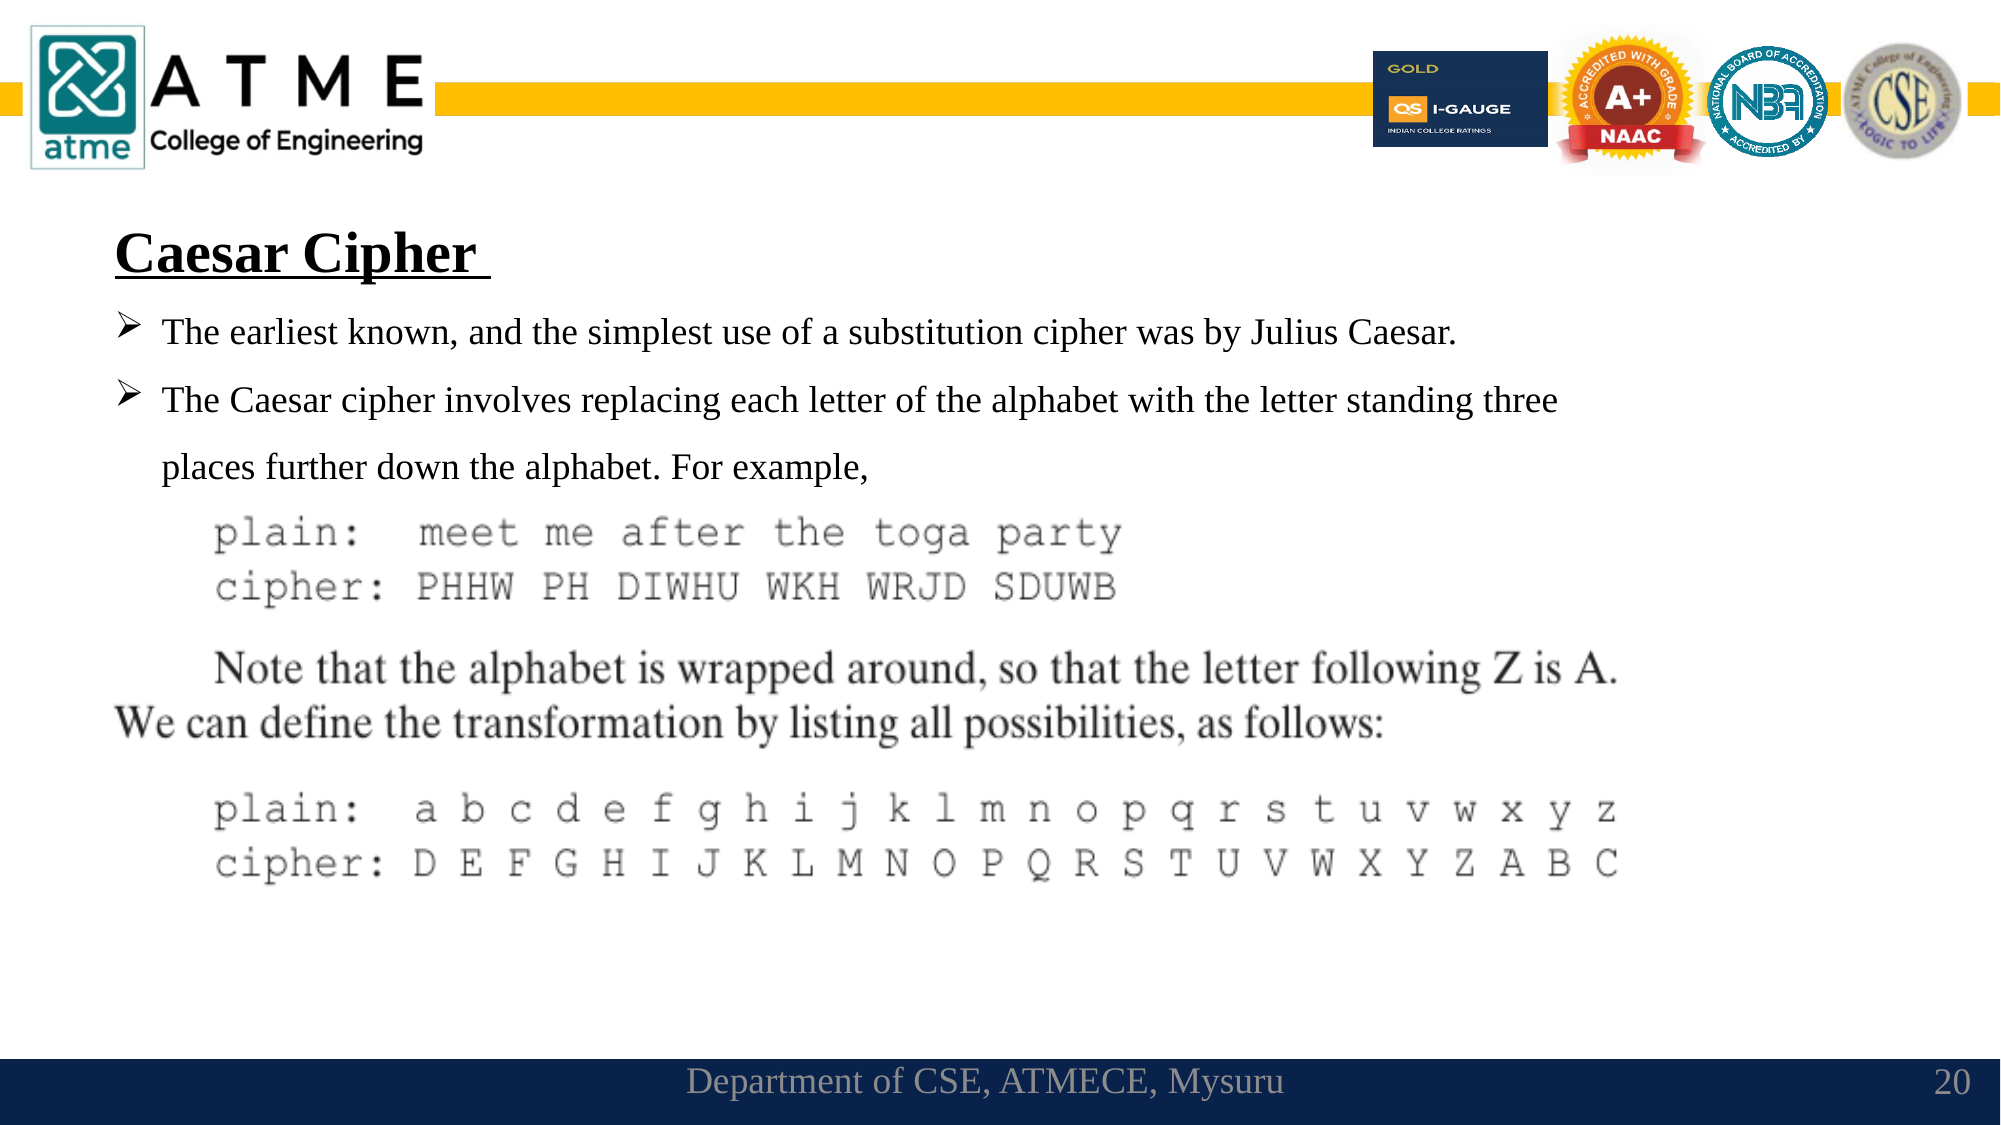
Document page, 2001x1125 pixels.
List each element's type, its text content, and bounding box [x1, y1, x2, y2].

footer Department of CSE, ATMECE, Mysuru [501, 1056, 1470, 1102]
picture [0, 1059, 2001, 1125]
picture [99, 489, 1730, 912]
slide_number 20 [1511, 1057, 1972, 1103]
picture [1840, 26, 1968, 176]
picture [1373, 20, 1828, 180]
text_box Caesar Cipher The earliest known, and the simplest use of a substitution cipher was by Julius Caesar. The Caesar cipher involves replacing each letter of the alphabet with the letter standing three places further down the alphabet. For example, [99, 172, 1656, 489]
picture [22, 15, 435, 178]
